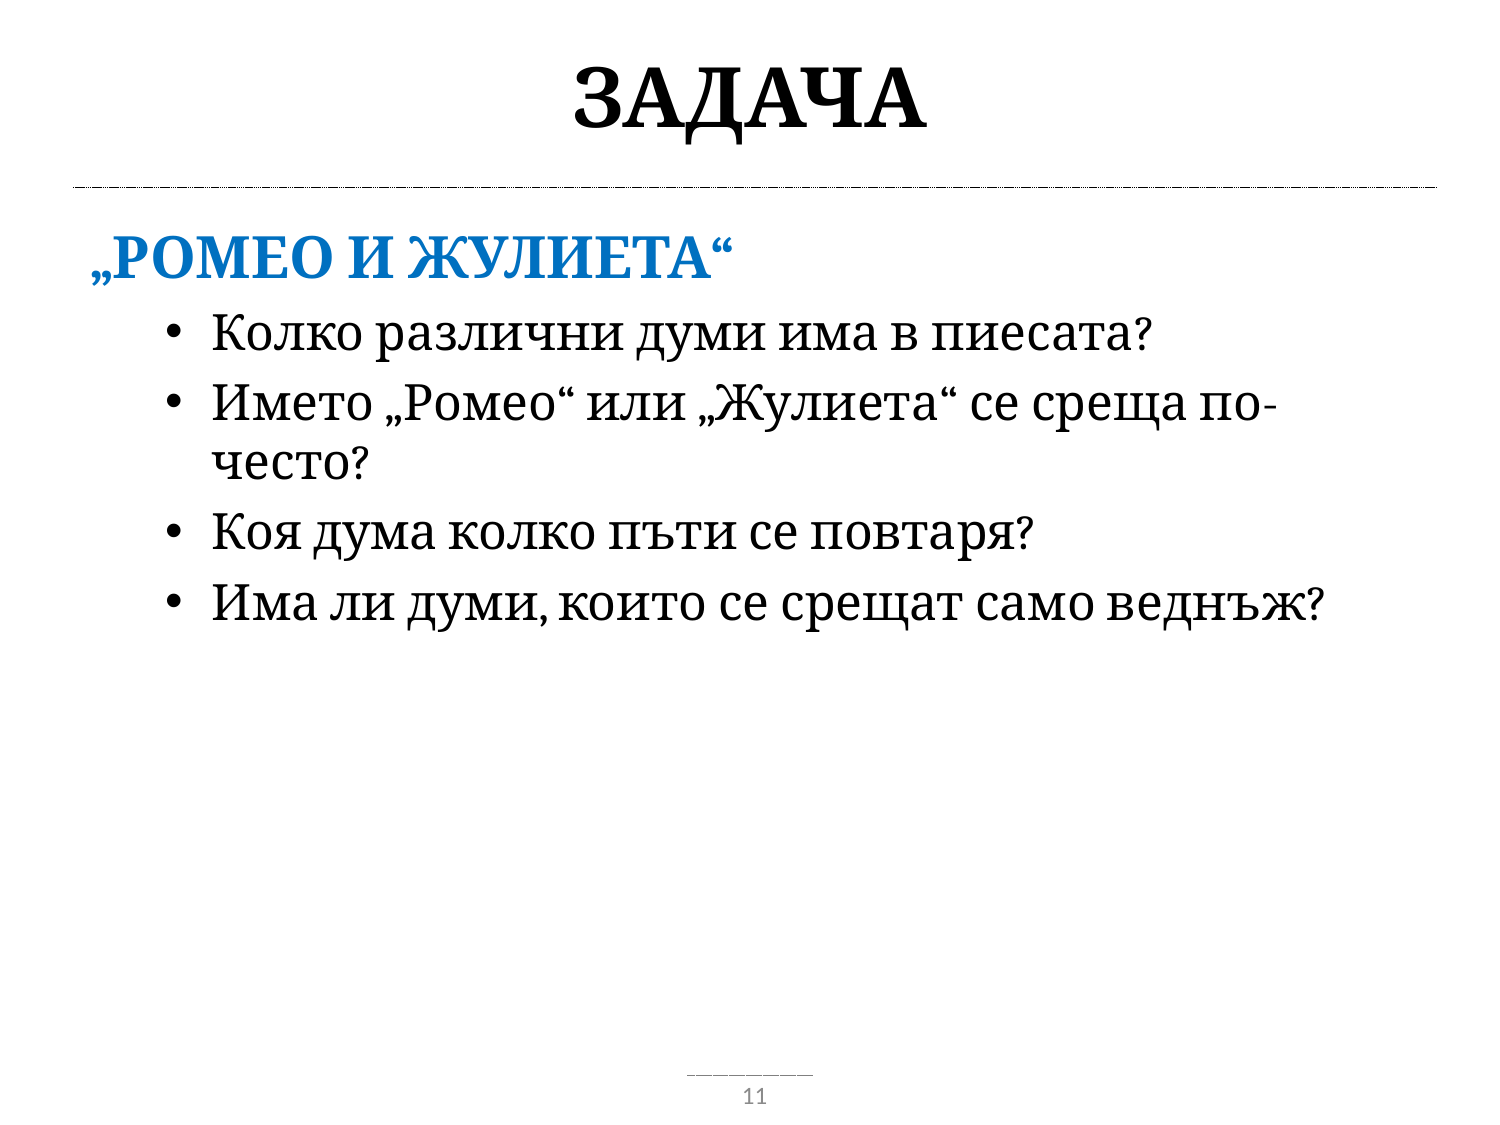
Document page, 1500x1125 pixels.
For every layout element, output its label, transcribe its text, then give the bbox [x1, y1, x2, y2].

slide_number 11 [579, 1065, 930, 1125]
title Задача [0, 0, 1500, 188]
list „Ромео и Жулиета“ Колко различни думи има в пиесата? Името „Ромео“ или „Жулиета“ се среща по-често? Коя дума колко пъти се повтаря? Има ли думи, които се срещат само веднъж? [75, 212, 1450, 1063]
